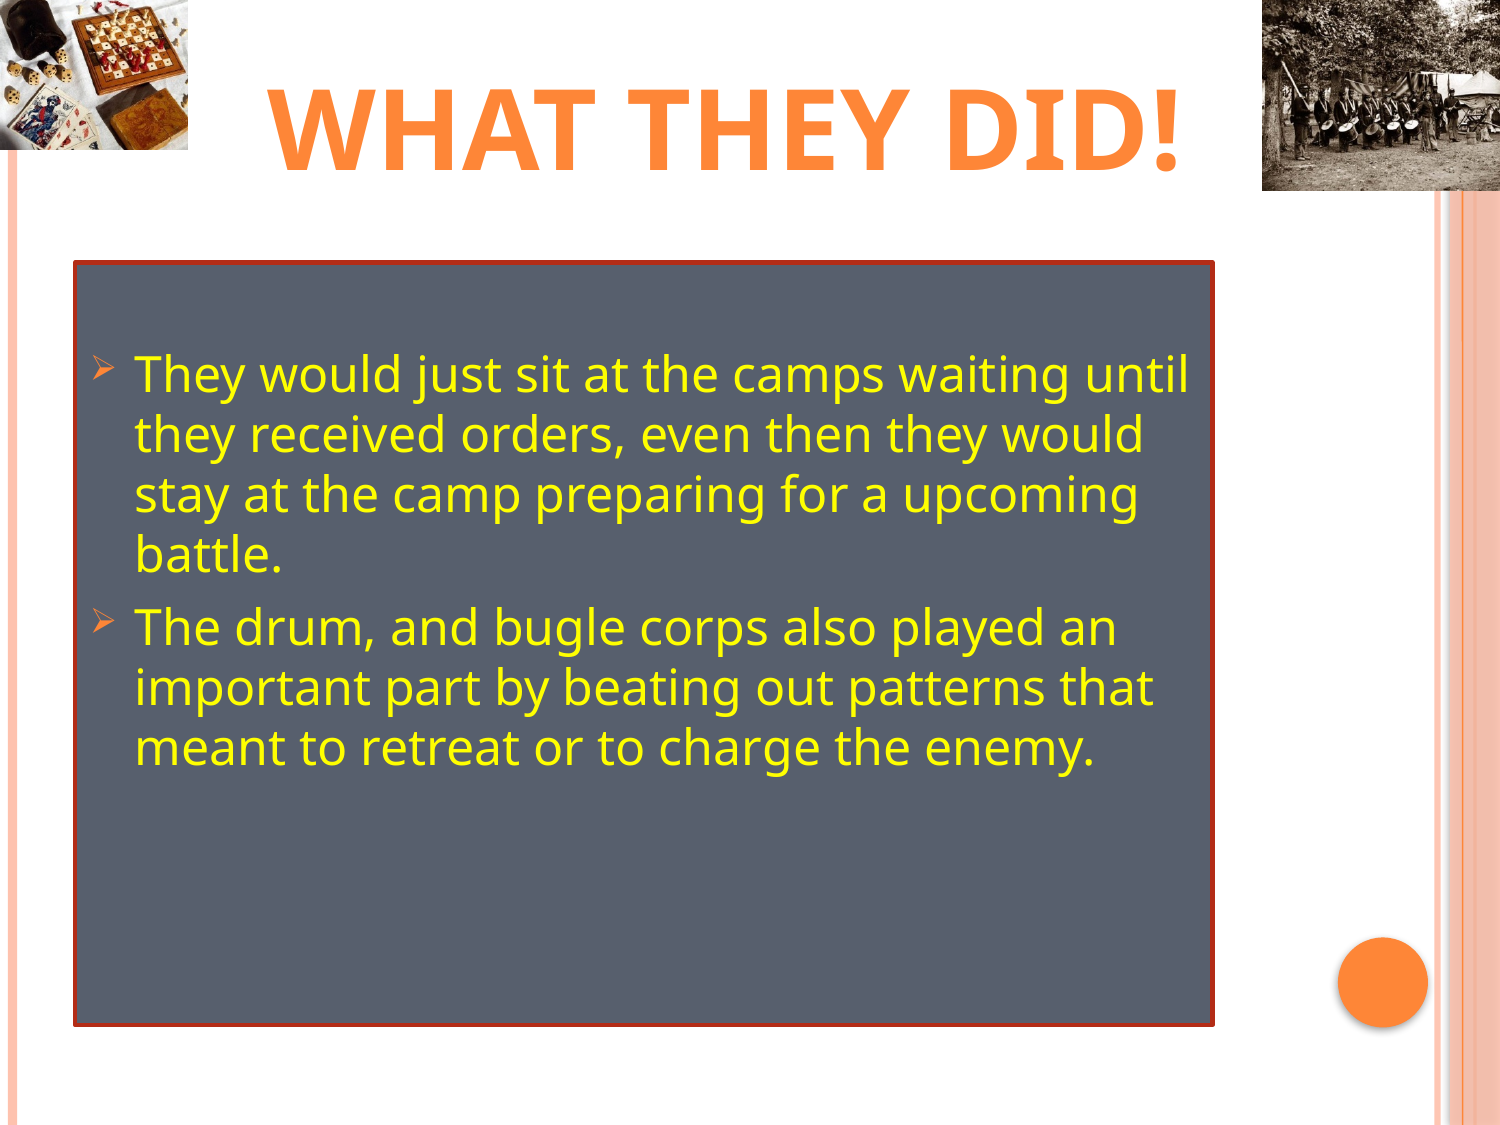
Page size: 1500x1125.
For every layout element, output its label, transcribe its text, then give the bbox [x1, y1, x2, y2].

list They would just sit at the camps waiting until they received orders, even then they would stay at the camp preparing for a upcoming battle. The drum, and bugle corps also played an important part by beating out patterns that meant to retreat or to charge the enemy. [73, 260, 1215, 1027]
picture [0, 0, 188, 151]
text_box What they did! [252, 49, 1198, 200]
picture [1261, 0, 1500, 191]
